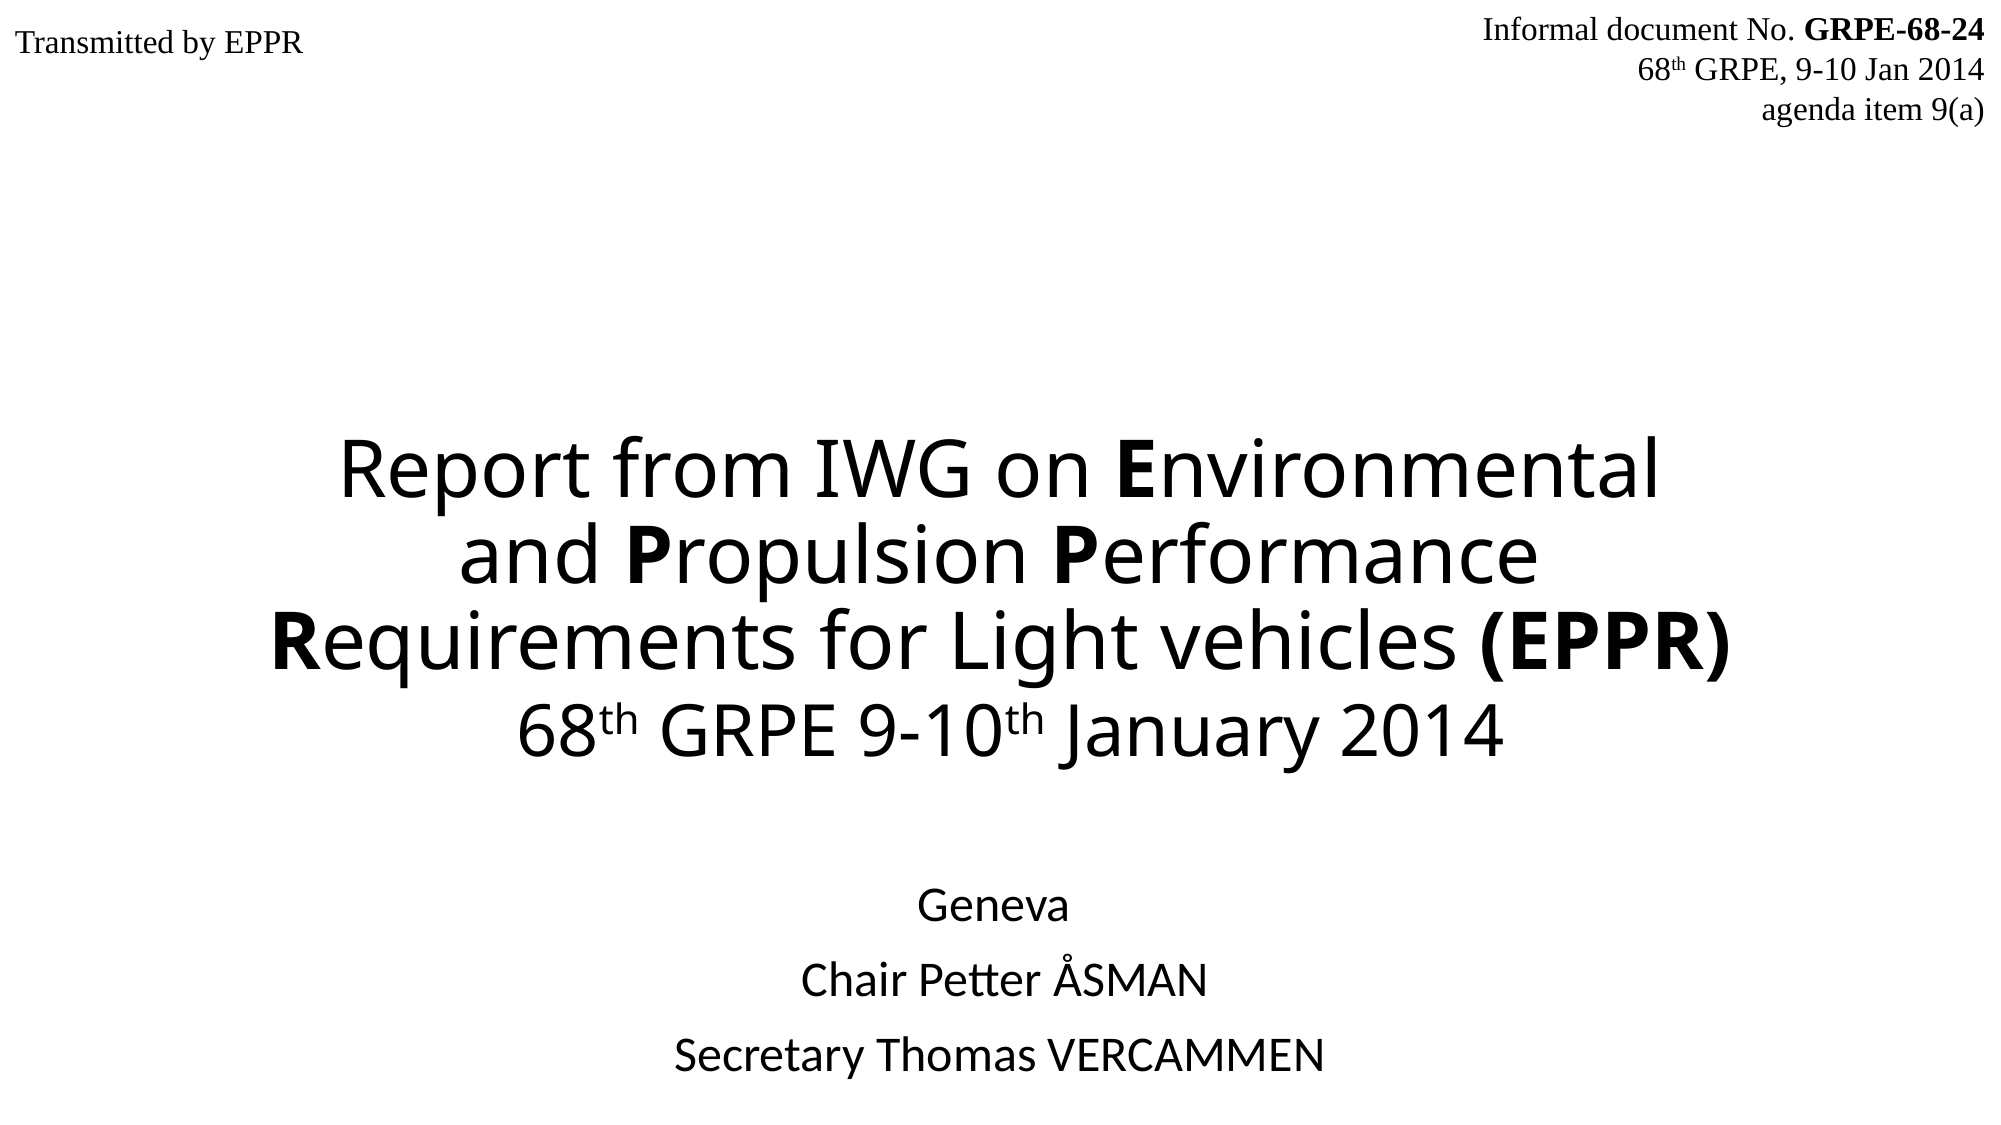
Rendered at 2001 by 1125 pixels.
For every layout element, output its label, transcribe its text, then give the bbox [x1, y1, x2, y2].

title Report from IWG on Environmental and Propulsion Performance Requirements for Light vehicles (EPPR) 68th GRPE 9-10th January 2014 [249, 389, 1750, 781]
text_box Informal document No. GRPE-68-24 68th GRPE, 9-10 Jan 2014 agenda item 9(a) [1438, 0, 2000, 135]
text_box Transmitted by EPPR [0, 12, 561, 68]
subtitle Geneva Chair Petter ÅSMAN Secretary Thomas VERCAMMEN [249, 871, 1750, 1125]
